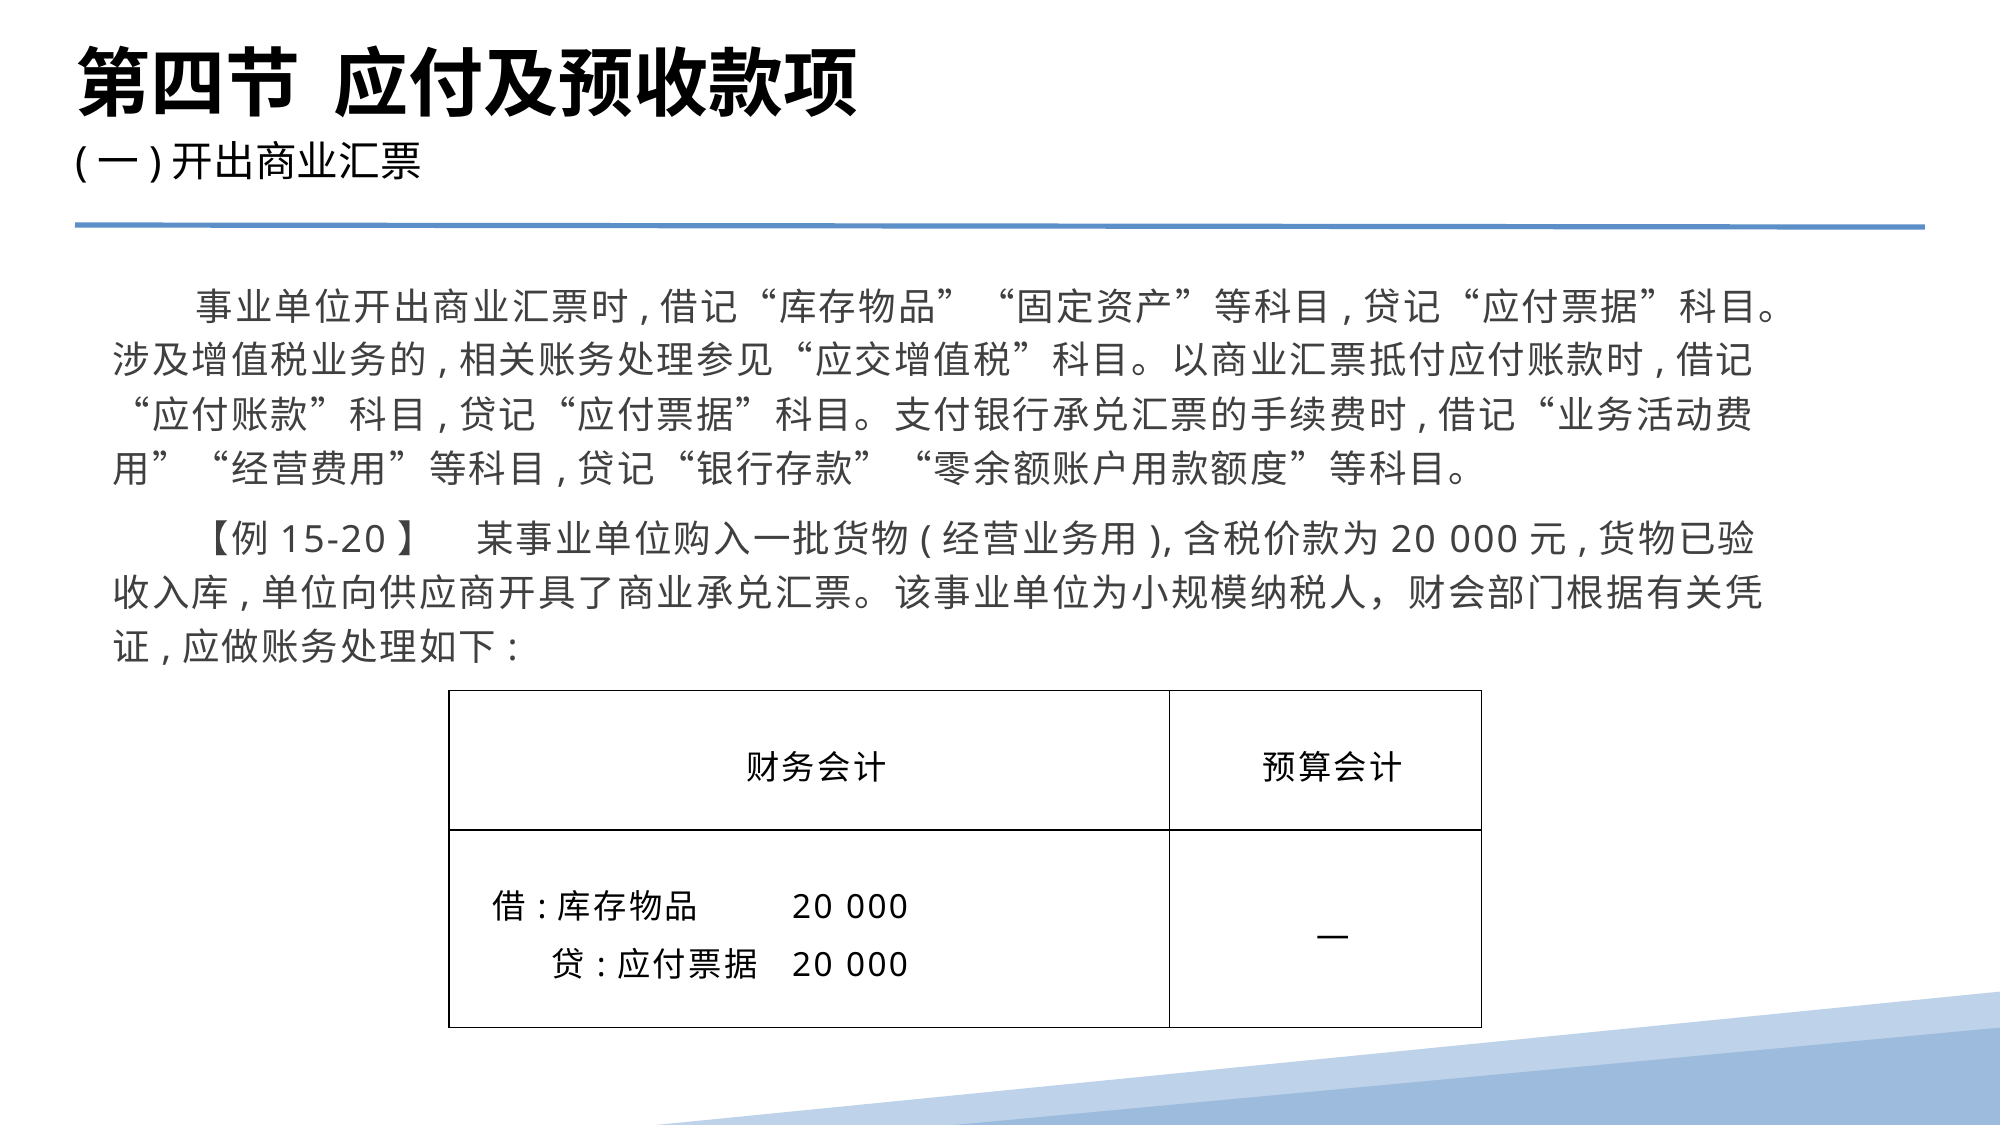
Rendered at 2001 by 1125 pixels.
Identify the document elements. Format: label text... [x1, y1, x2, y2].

table_header 财务会计 [450, 691, 1169, 829]
table_cell — [1170, 831, 1481, 991]
table_cell 借:库存物品 20 000 贷:应付票据 20 000 [450, 831, 1169, 1027]
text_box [656, 991, 2000, 1125]
text_box 事业单位开出商业汇票时,借记“库存物品”“固定资产”等科目,贷记“应付票据”科目。涉及增值税业务的,相关账务处理参见“应交增值税”科目。以商业汇票抵付应付账款时,借记“应付账款”科目,贷记“应付票据”科目。支付银行承兑汇票的手续费时,借记“业务活动费用”“经营费用”等科目,贷记“银行存款”“零余额账户用款额度”等科目。 【例15-20】 某事业单位购入一批货物(经营业务用),含税价款为20 000元,货物已验收入库,单位向供应商开具了商业承兑汇票。该事业单位为小规模纳税人，财会部门根据有关凭证,应做账务处理如下: [102, 228, 1787, 715]
text_box (一)开出商业汇票 [75, 124, 1925, 200]
text_box 第四节 应付及预收款项 [75, 24, 1925, 124]
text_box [74, 224, 1925, 228]
table_header 预算会计 [1170, 691, 1481, 829]
